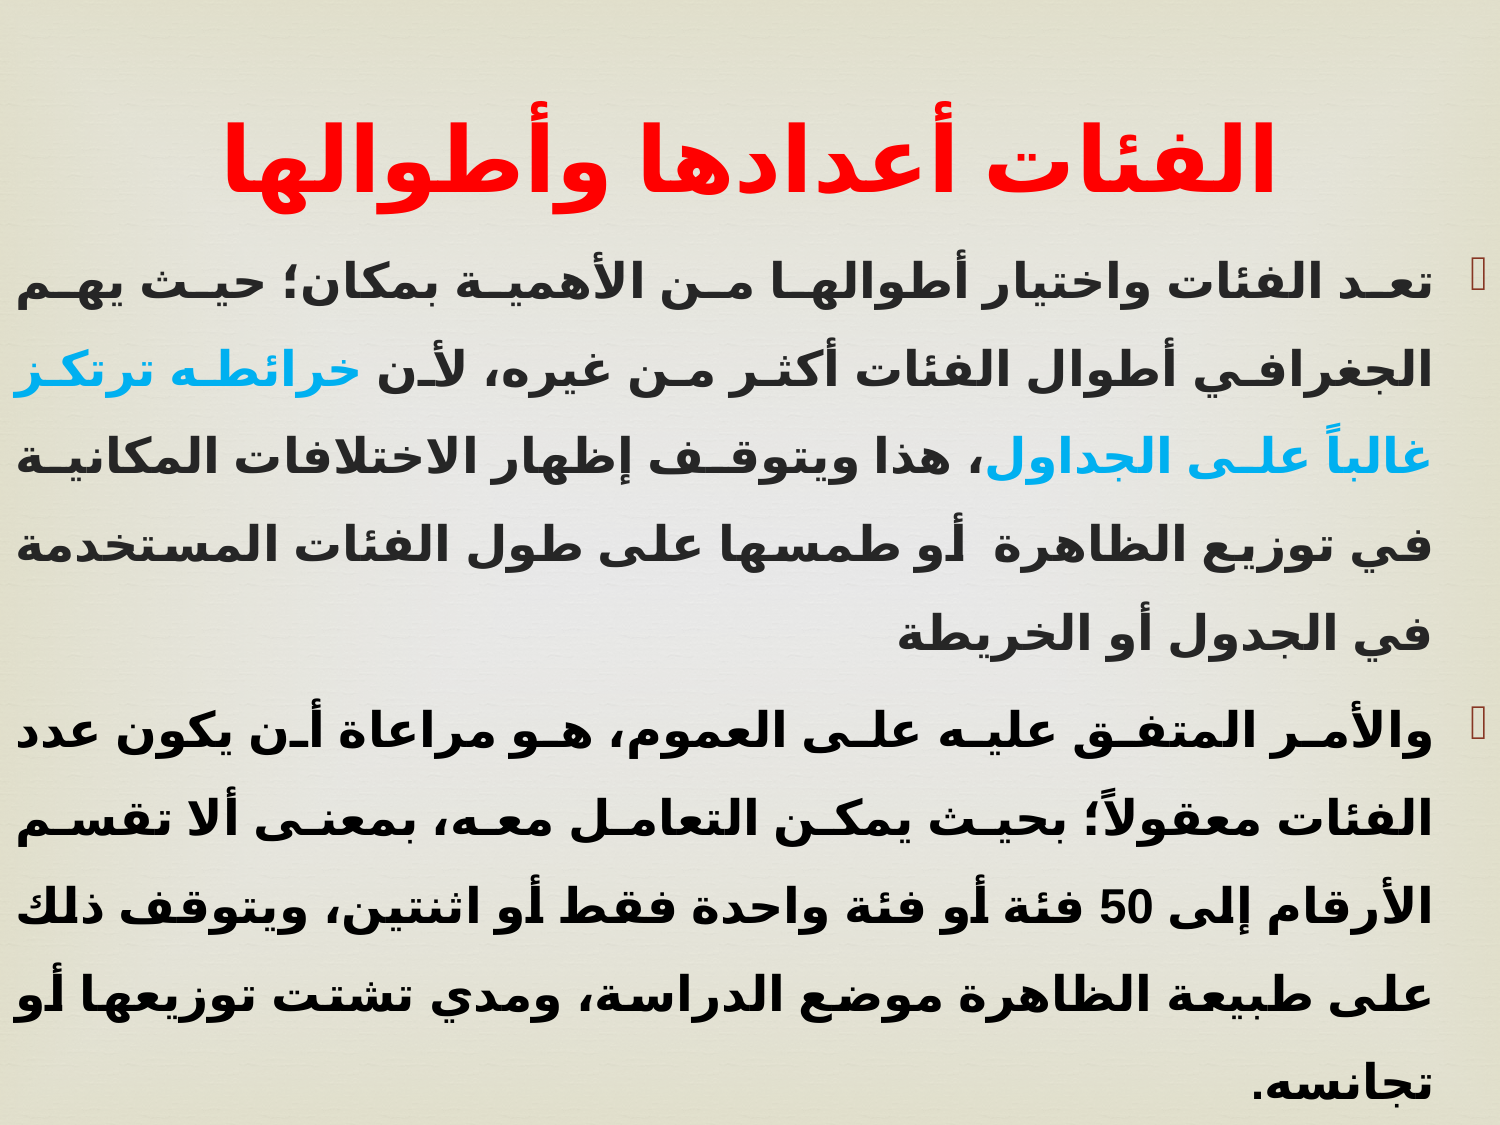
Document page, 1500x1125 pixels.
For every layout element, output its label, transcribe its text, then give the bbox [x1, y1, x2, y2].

title الفئات أعدادها وأطوالها [94, 50, 1407, 212]
list تعد الفئات واختيار أطوالها من الأهمية بمكان؛ حيث يهم الجغرافي أطوال الفئات أكثر من غيره، لأن خرائطه ترتكز غالباً على الجداول، هذا ويتوقف إظهار الاختلافات المكانية في توزيع الظاهرة أو طمسها على طول الفئات المستخدمة في الجدول أو الخريطة والأمر المتفق عليه على العموم، هو مراعاة أن يكون عدد الفئات معقولاً؛ بحيث يمكن التعامل معه، بمعنى ألا تقسم الأرقام إلى 50 فئة أو فئة واحدة فقط أو اثنتين، ويتوقف ذلك على طبيعة الظاهرة موضع الدراسة، ومدي تشتت توزيعها أو تجانسه. [0, 212, 1500, 1125]
